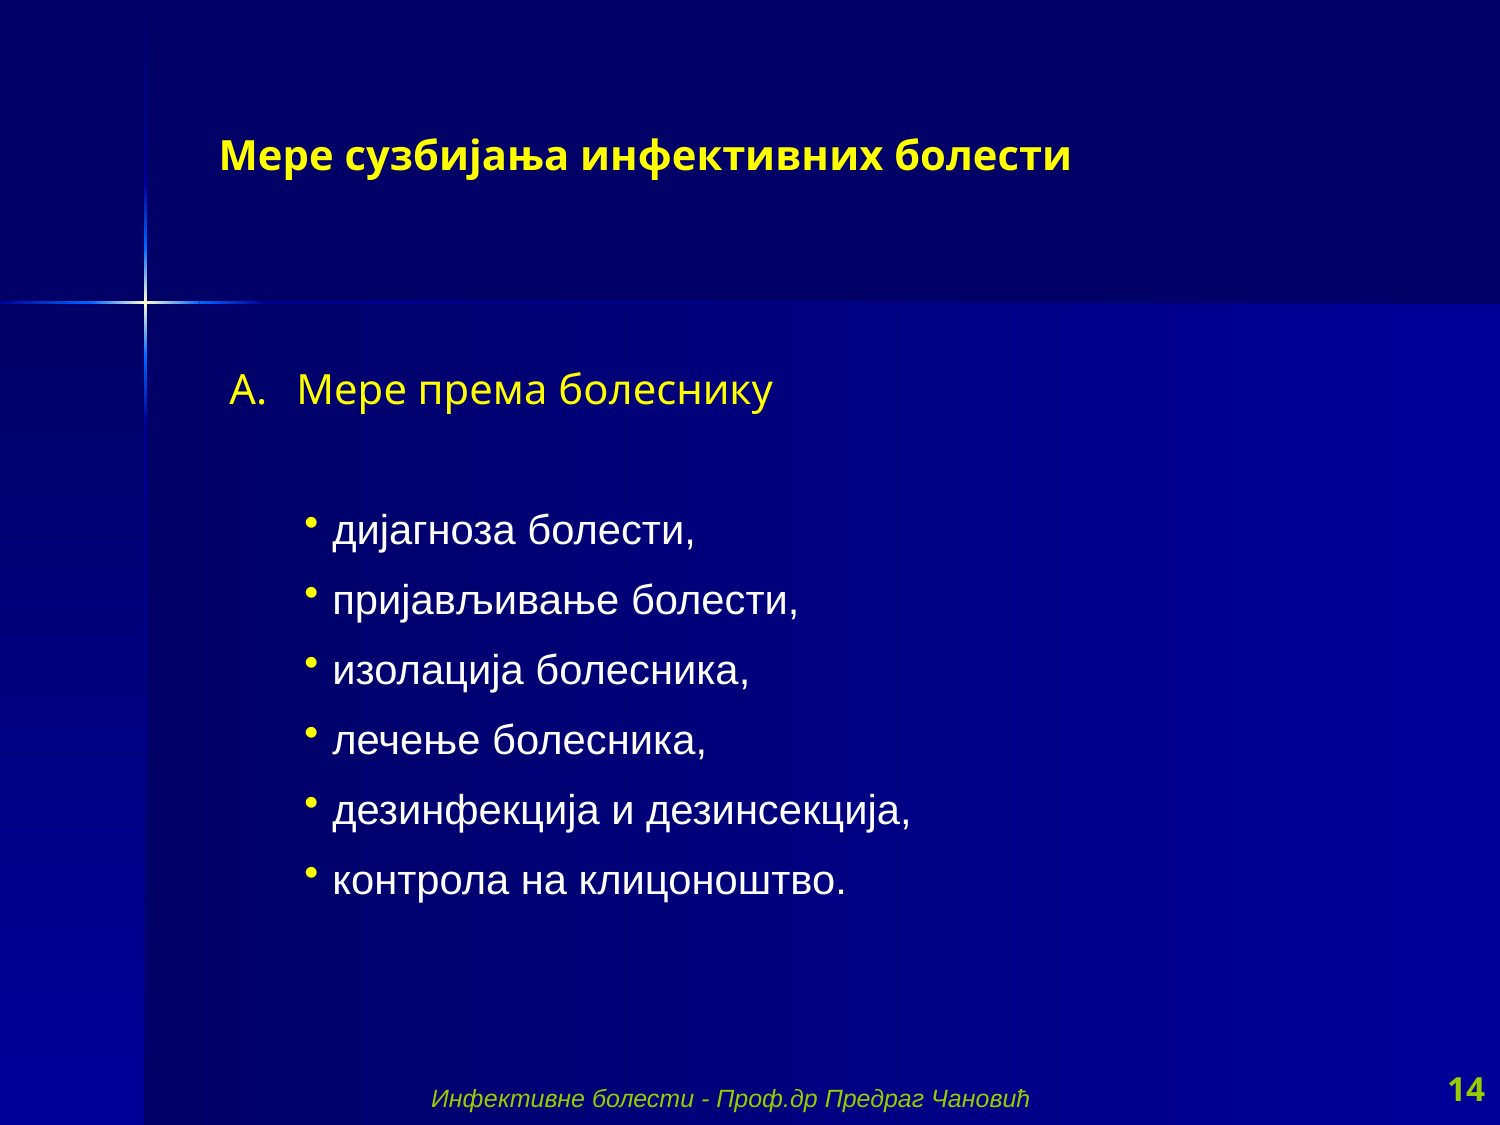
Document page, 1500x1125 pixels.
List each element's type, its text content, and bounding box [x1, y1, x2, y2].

slide_number 14 [1354, 1059, 1500, 1125]
text_box Мере према болеснику дијагноза болести, пријављивање болести, изолација болесника, лечење болесника, дезинфекција и дезинсекција, контрола на клицоноштво. [214, 335, 990, 911]
footer Инфективне болести - Проф.др Предраг Чановић [412, 1074, 1051, 1125]
text_box Мере сузбијања инфективних болести [203, 121, 1098, 187]
